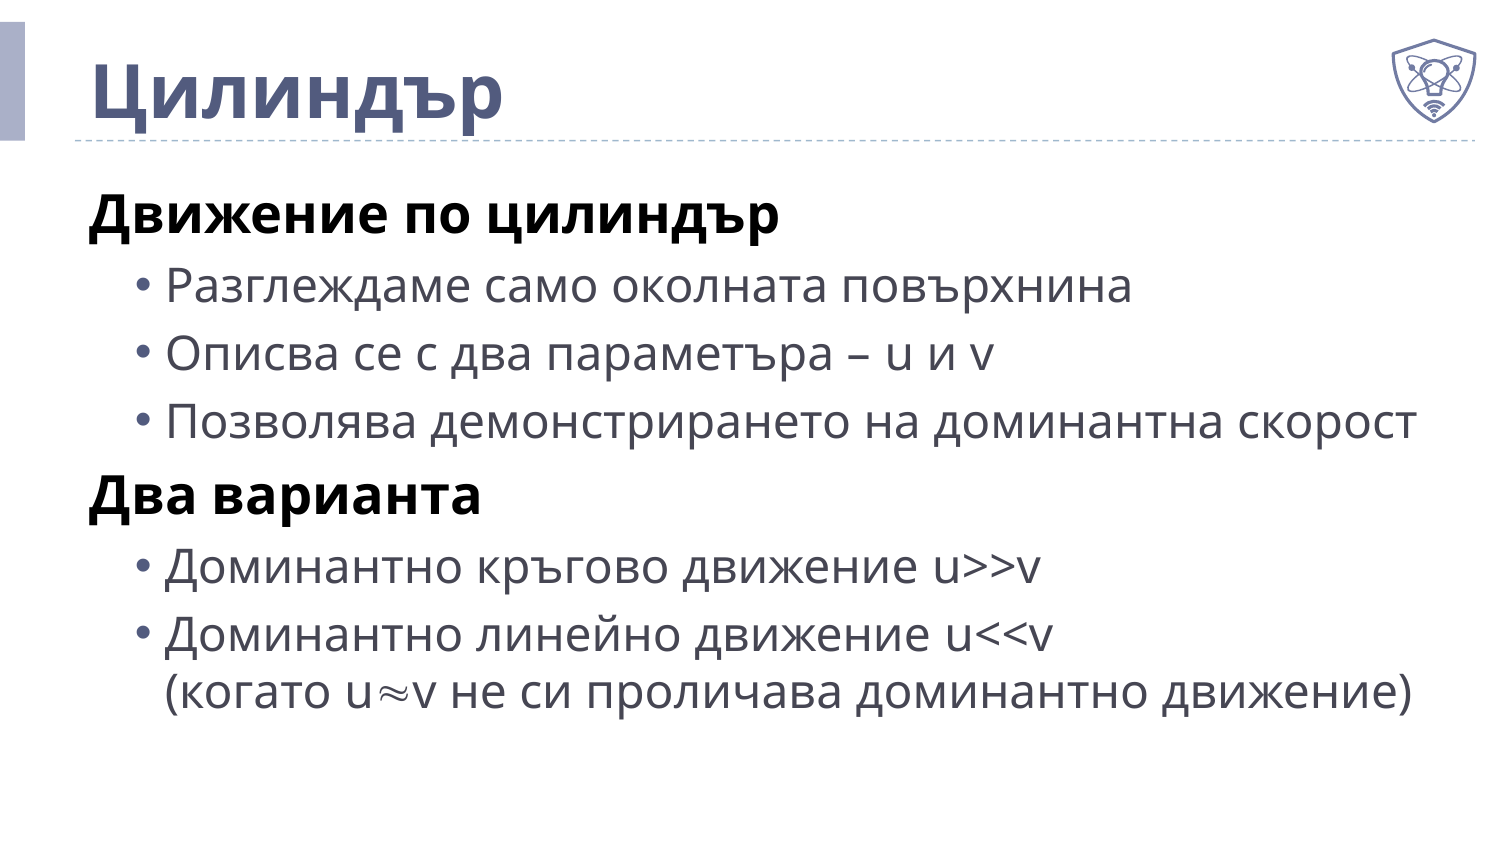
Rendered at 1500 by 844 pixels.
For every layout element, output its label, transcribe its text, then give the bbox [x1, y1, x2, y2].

title Цилиндър [75, 18, 1475, 141]
list Движение по цилиндър Разглеждаме само околната повърхнина Описва се с два параметъра – u и v Позволява демонстрирането на доминантна скорост Два варианта Доминантно кръгово движение u>>v Доминантно линейно движение u<<v (когато uv не си проличава доминантно движение) [75, 171, 1475, 835]
